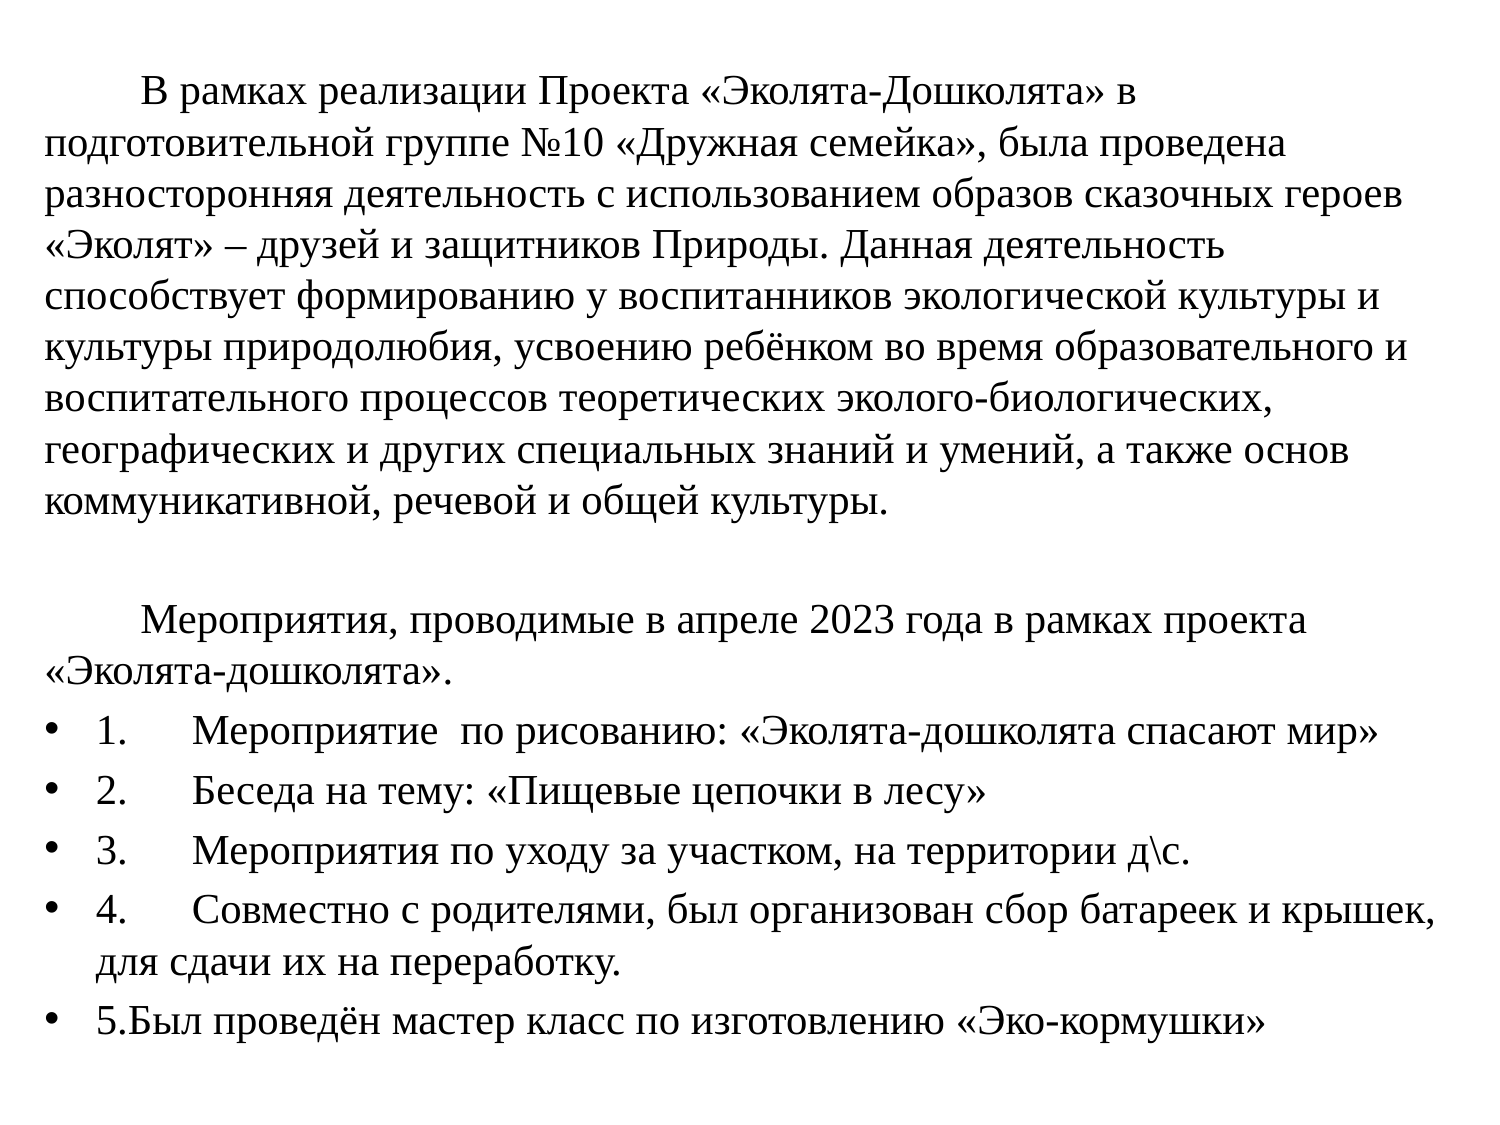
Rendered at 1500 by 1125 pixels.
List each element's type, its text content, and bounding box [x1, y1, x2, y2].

list В рамках реализации Проекта «Эколята-Дошколята» в подготовительной группе №10 «Дружная семейка», была проведена разносторонняя деятельность с использованием образов сказочных героев «Эколят» – друзей и защитников Природы. Данная деятельность способствует формированию у воспитанников экологической культуры и культуры природолюбия, усвоению ребёнком во время образовательного и воспитательного процессов теоретических эколого-биологических, географических и других специальных знаний и умений, а также основ коммуникативной, речевой и общей культуры. Мероприятия, проводимые в апреле 2023 года в рамках проекта «Эколята-дошколята». 1. Мероприятие по рисованию: «Эколята-дошколята спасают мир» 2. Беседа на тему: «Пищевые цепочки в лесу» 3. Мероприятия по уходу за участком, на территории д\с. 4. Совместно с родителями, был организован сбор батареек и крышек, для сдачи их на переработку. 5.Был проведён мастер класс по изготовлению «Эко-кормушки» [29, 54, 1459, 1059]
